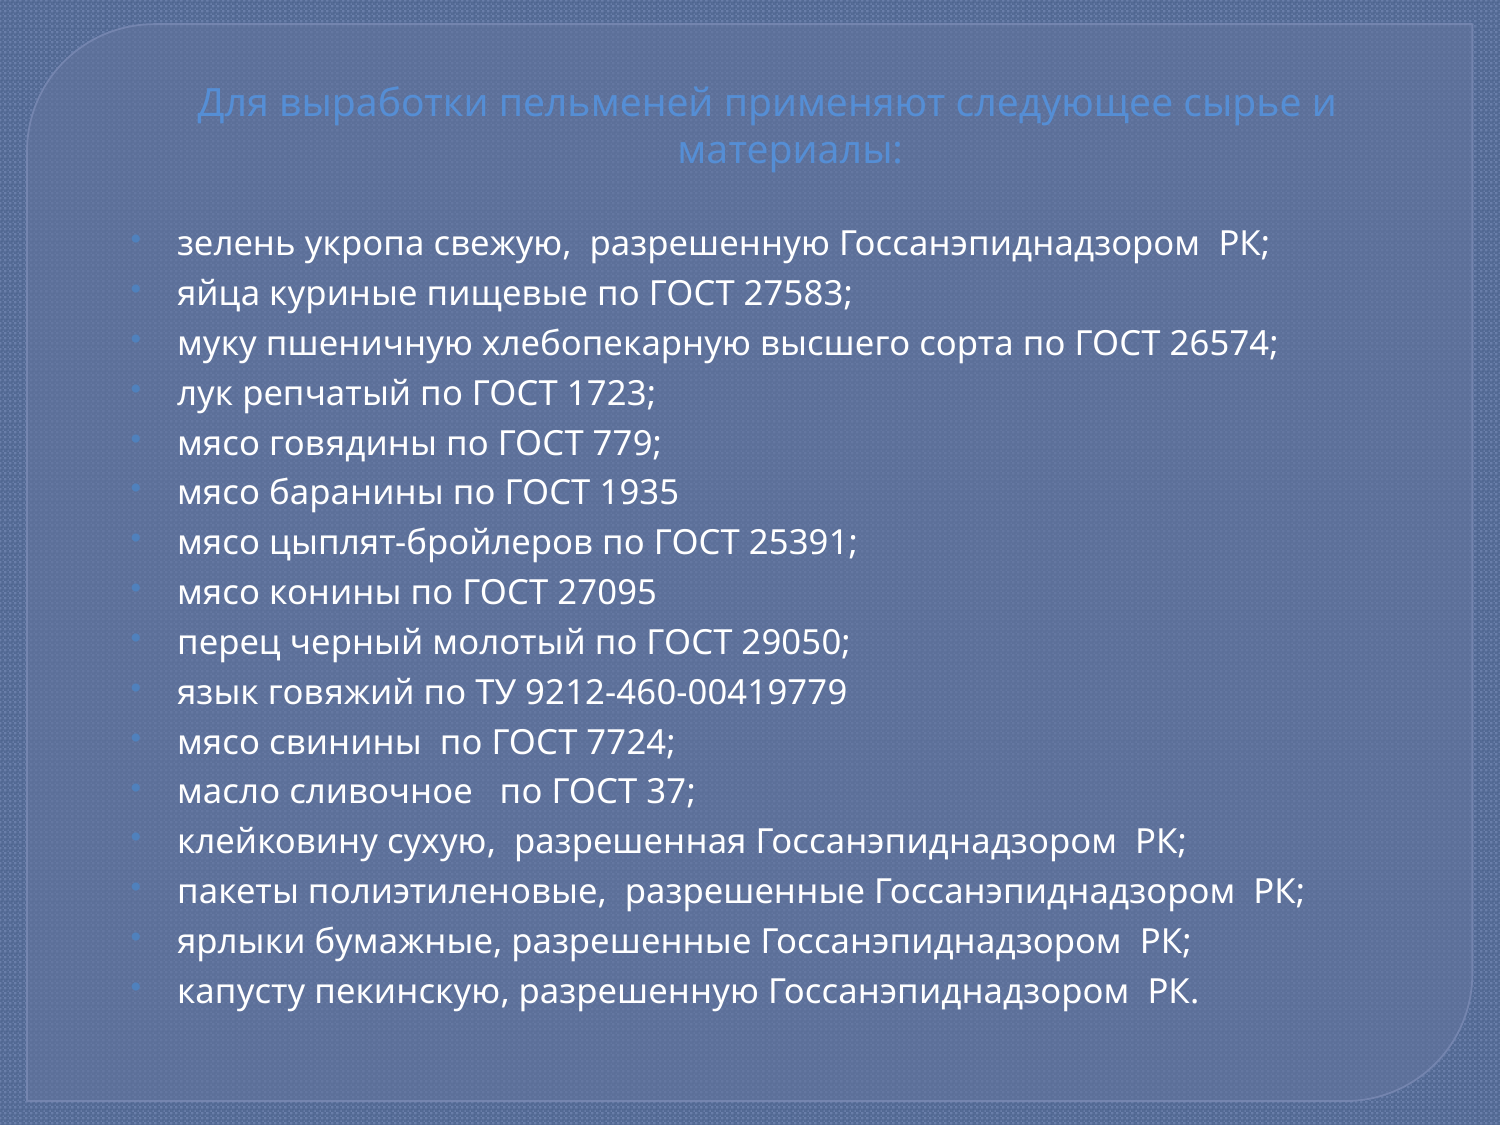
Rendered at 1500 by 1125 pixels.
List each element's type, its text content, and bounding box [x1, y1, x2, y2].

list Для выработки пельменей применяют следующее сырье и материалы: зелень укропа свежую, разрешенную Госсанэпиднадзором РК; яйца куриные пищевые по ГОСТ 27583; муку пшеничную хлебопекарную высшего сорта по ГОСТ 26574; лук репчатый по ГОСТ 1723; мясо говядины по ГОСТ 779; мясо баранины по ГОСТ 1935 мясо цыплят-бройлеров по ГОСТ 25391; мясо конины по ГОСТ 27095 перец черный молотый по ГОСТ 29050; язык говяжий по ТУ 9212-460-00419779 мясо свинины по ГОСТ 7724; масло сливочное по ГОСТ 37; клейковину сухую, разрешенная Госсанэпиднадзором РК; пакеты полиэтиленовые, разрешенные Госсанэпиднадзором РК; ярлыки бумажные, разрешенные Госсанэпиднадзором РК; капусту пекинскую, разрешенную Госсанэпиднадзором РК. [117, 70, 1418, 1020]
